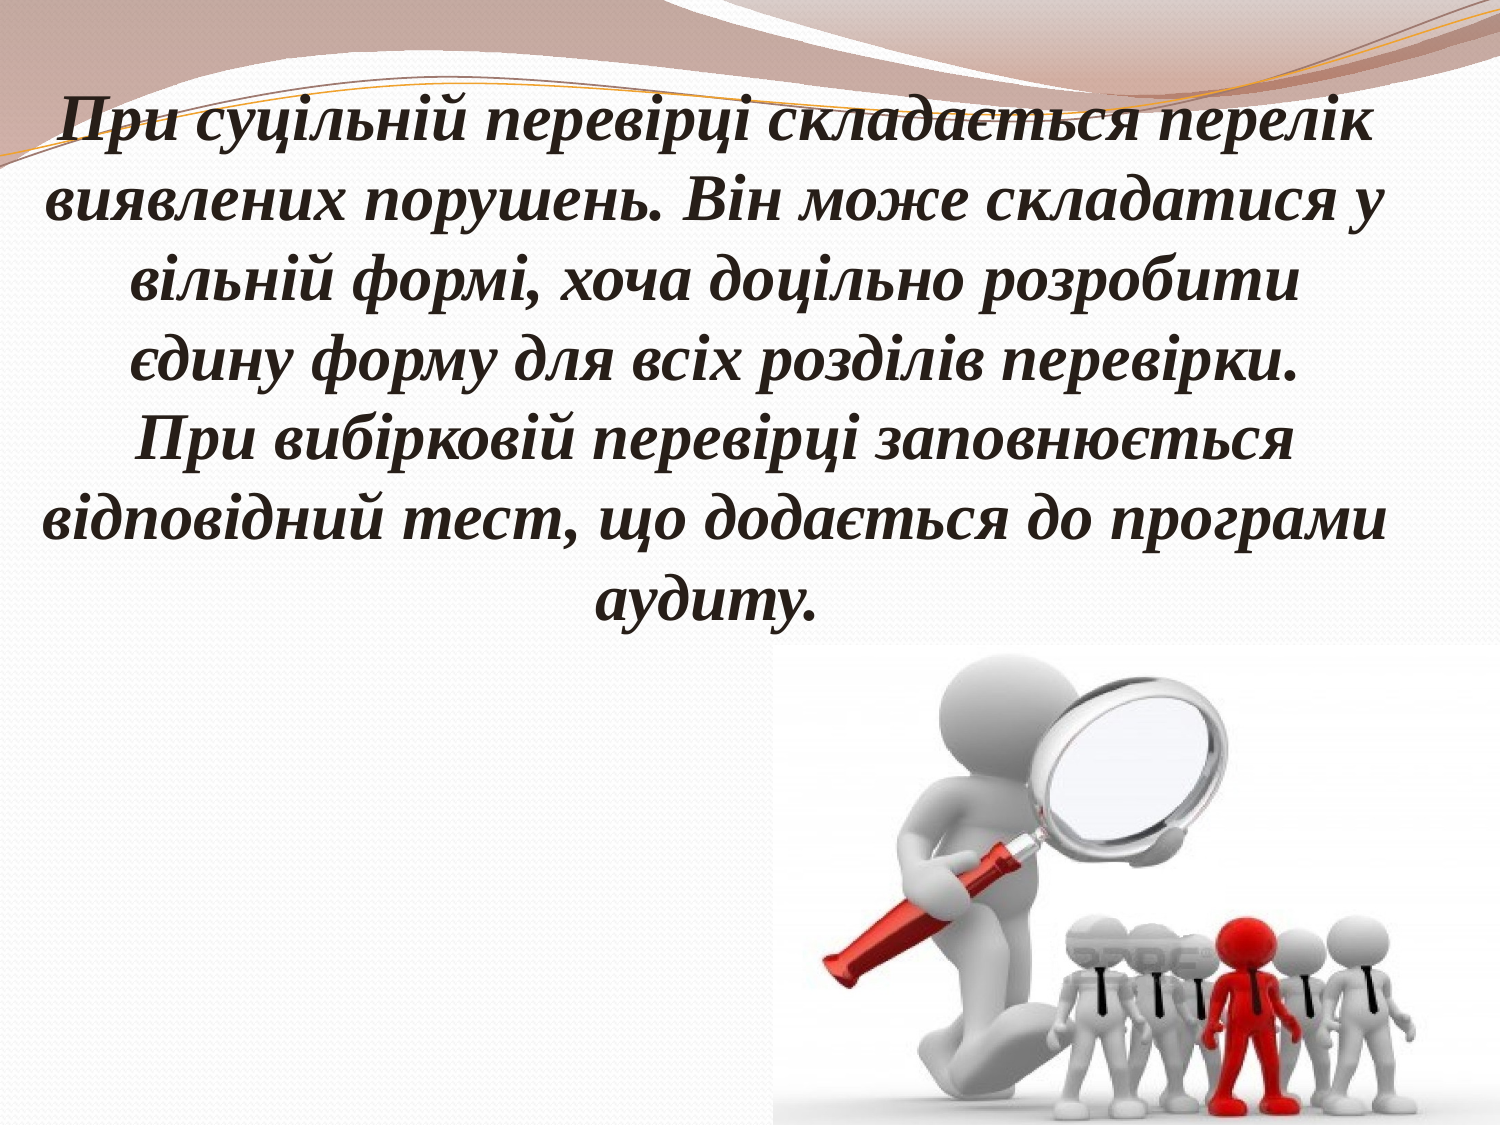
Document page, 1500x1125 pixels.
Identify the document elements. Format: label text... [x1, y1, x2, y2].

title При суцільній перевірці складається перелік виявлених порушень. Він може складатися у вільній формі, хоча доцільно розробити єдину форму для всіх розділів перевірки. При вибірковій перевірці заповнюється відповідний тест, що додається до програми аудиту. [41, 78, 1392, 634]
picture [773, 644, 1500, 1125]
